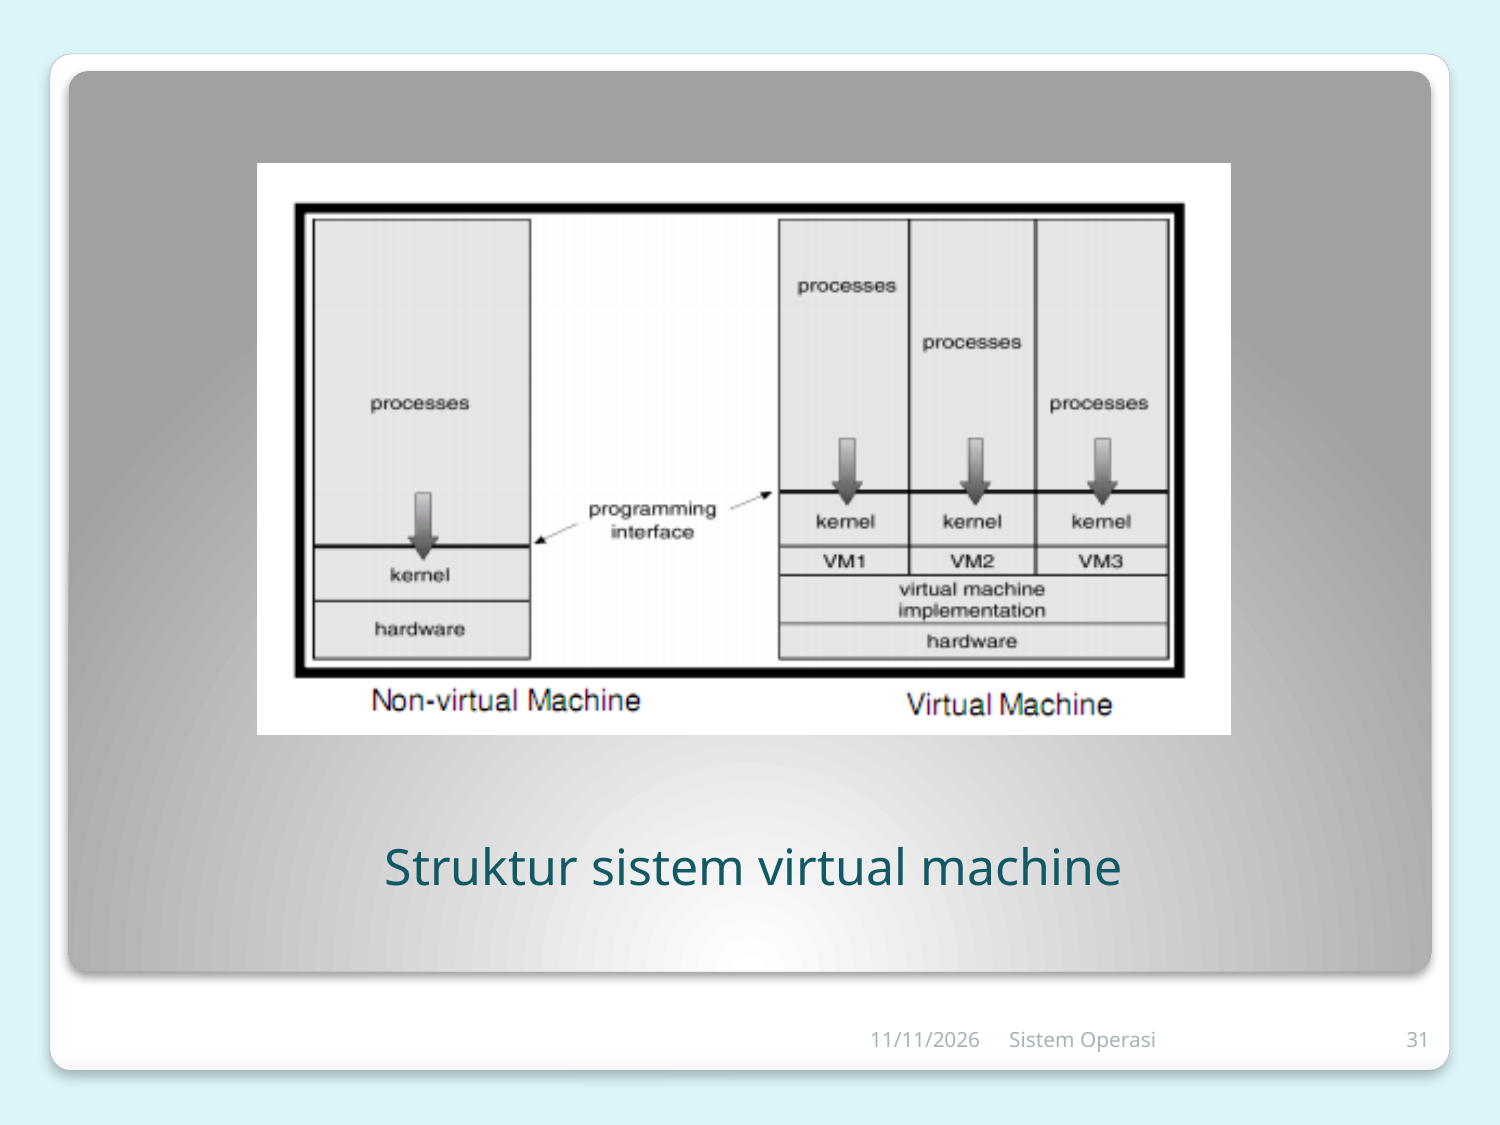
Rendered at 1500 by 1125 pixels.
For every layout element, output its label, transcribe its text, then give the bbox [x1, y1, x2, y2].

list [257, 163, 1231, 735]
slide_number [619, 1002, 994, 1063]
footer Sistem Operasi [994, 1002, 1370, 1063]
slide_number 31 [1370, 1002, 1445, 1063]
title Struktur sistem virtual machine [82, 817, 1425, 903]
